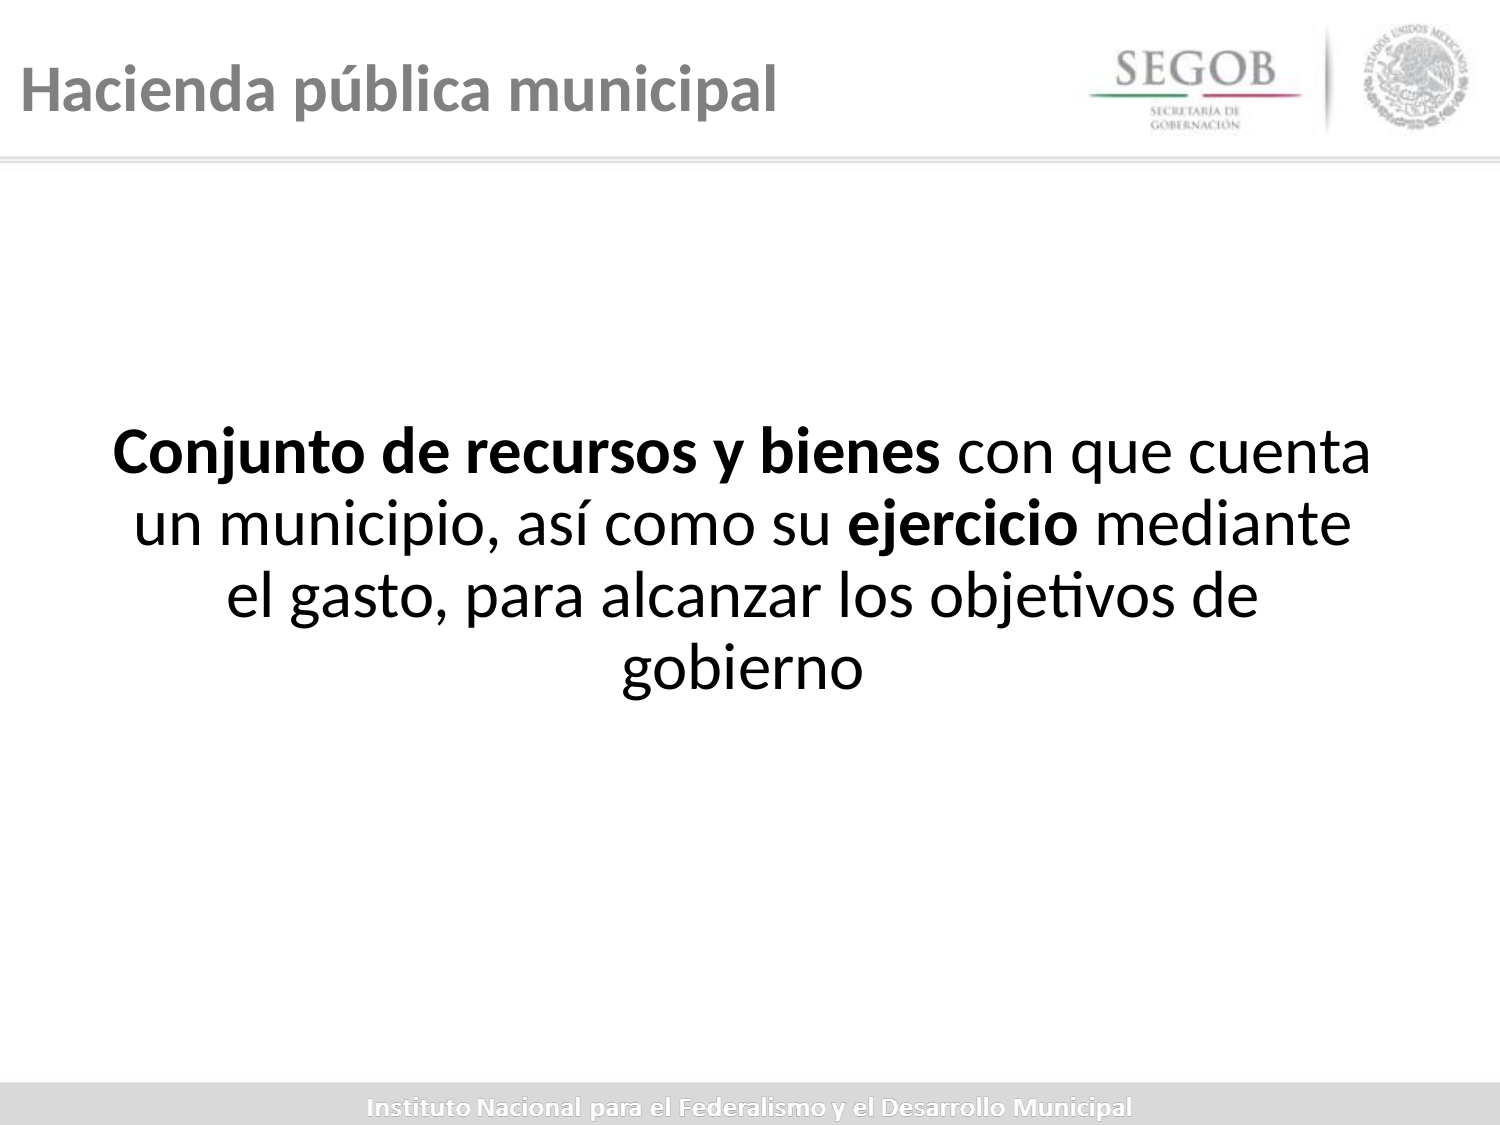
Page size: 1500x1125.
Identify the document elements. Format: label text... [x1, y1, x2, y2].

text_box Conjunto de recursos y bienes con que cuenta un municipio, así como su ejercicio mediante el gasto, para alcanzar los objetivos de gobierno [98, 408, 1388, 712]
picture [0, 0, 1500, 1125]
title Hacienda pública municipal [5, 0, 1081, 194]
